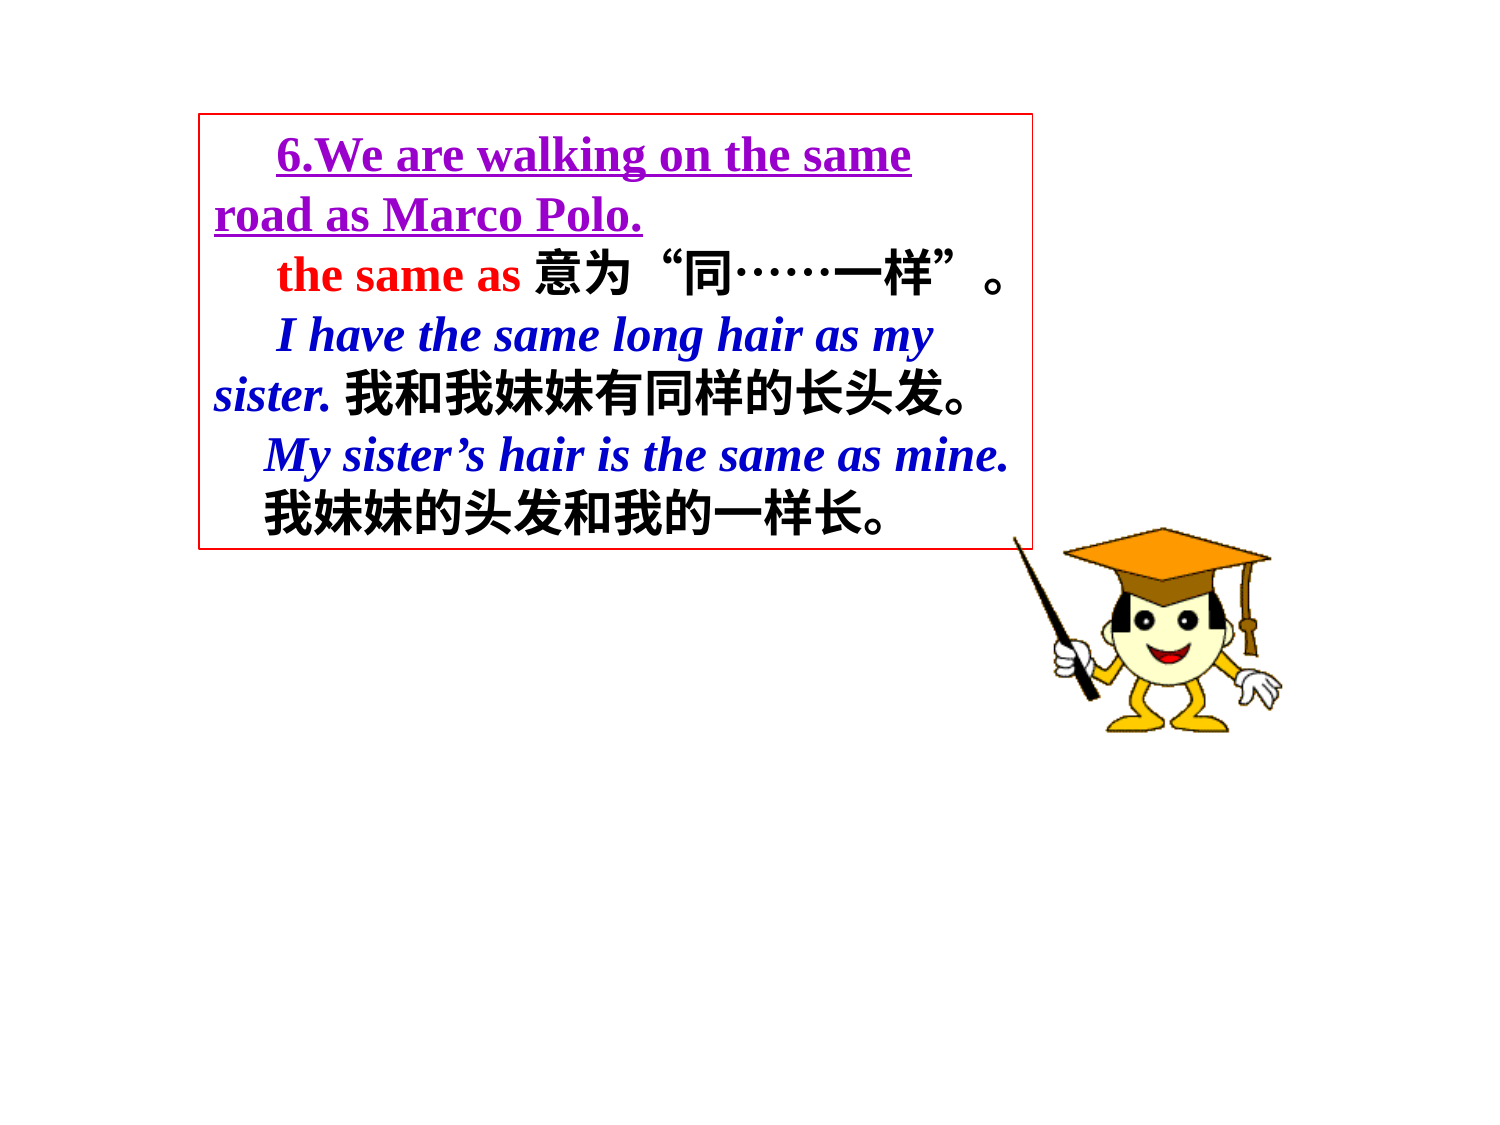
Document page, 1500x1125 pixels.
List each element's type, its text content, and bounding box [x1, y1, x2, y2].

picture [992, 512, 1306, 748]
text_box 6.We are walking on the same road as Marco Polo. the same as意为“同……一样”。 I have the same long hair as my sister.我和我妹妹有同样的长头发。 My sister’s hair is the same as mine. 我妹妹的头发和我的一样长。 [199, 114, 1033, 549]
